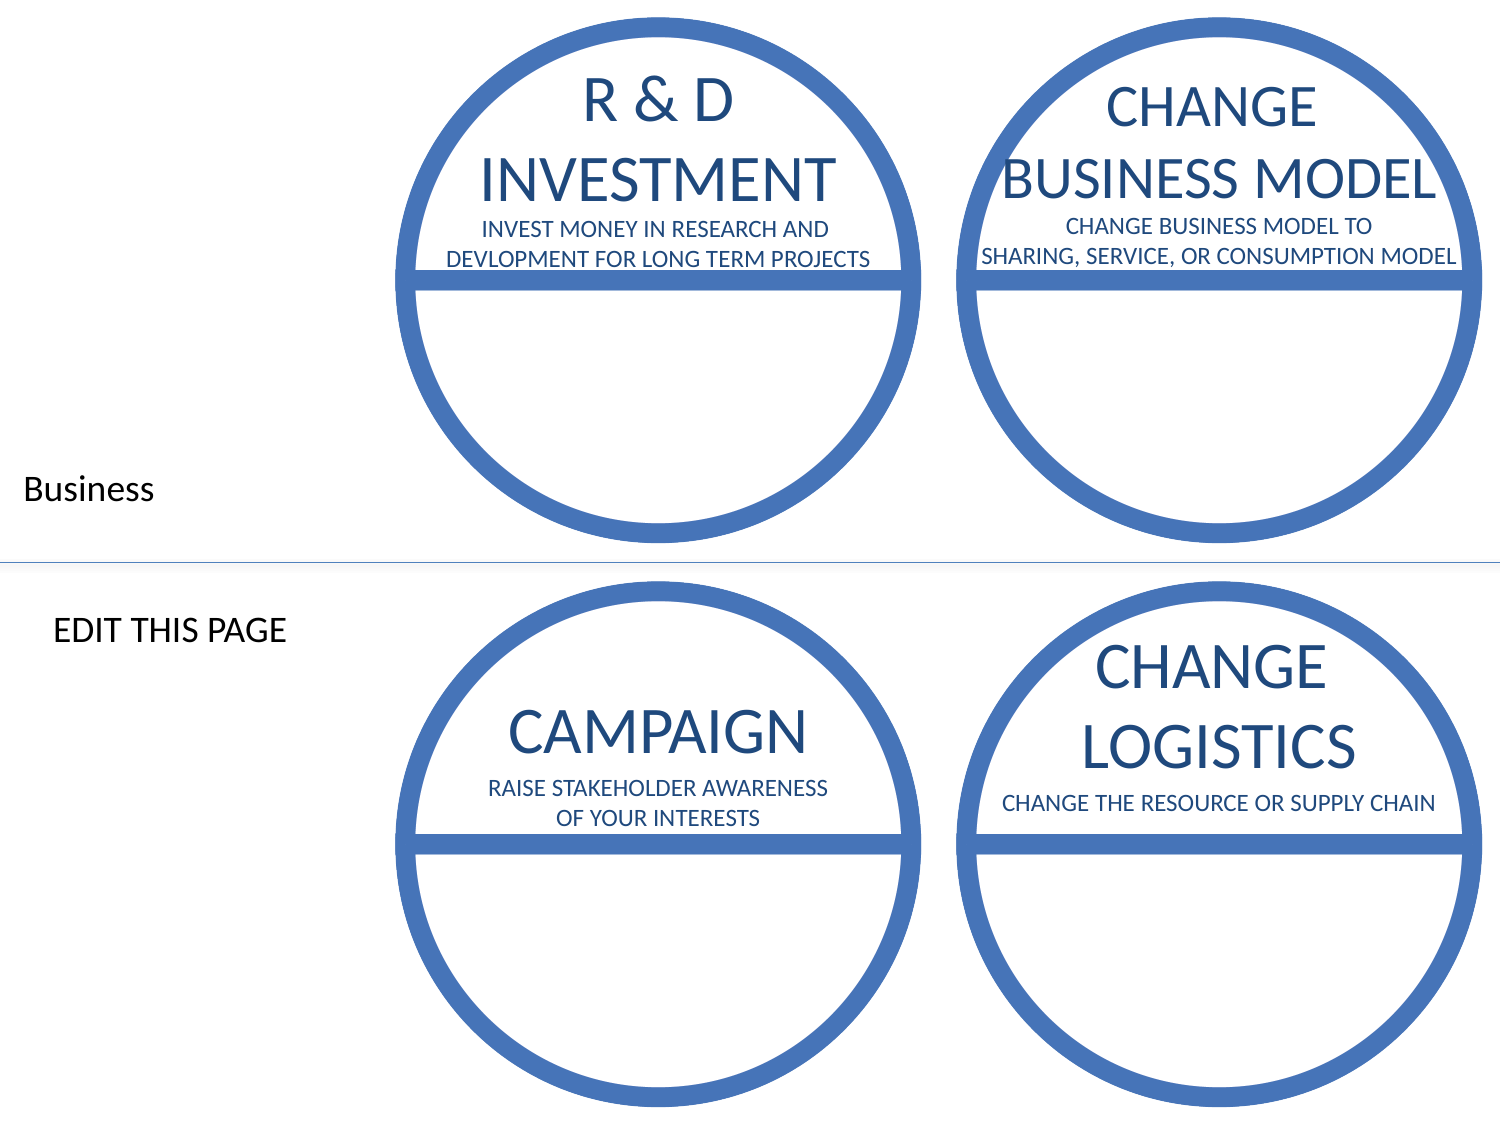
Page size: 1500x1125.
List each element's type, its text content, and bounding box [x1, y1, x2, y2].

text_box EDIT THIS PAGE [38, 597, 303, 657]
picture [377, 0, 1500, 562]
picture [377, 563, 1500, 1125]
text_box Business [8, 456, 170, 517]
